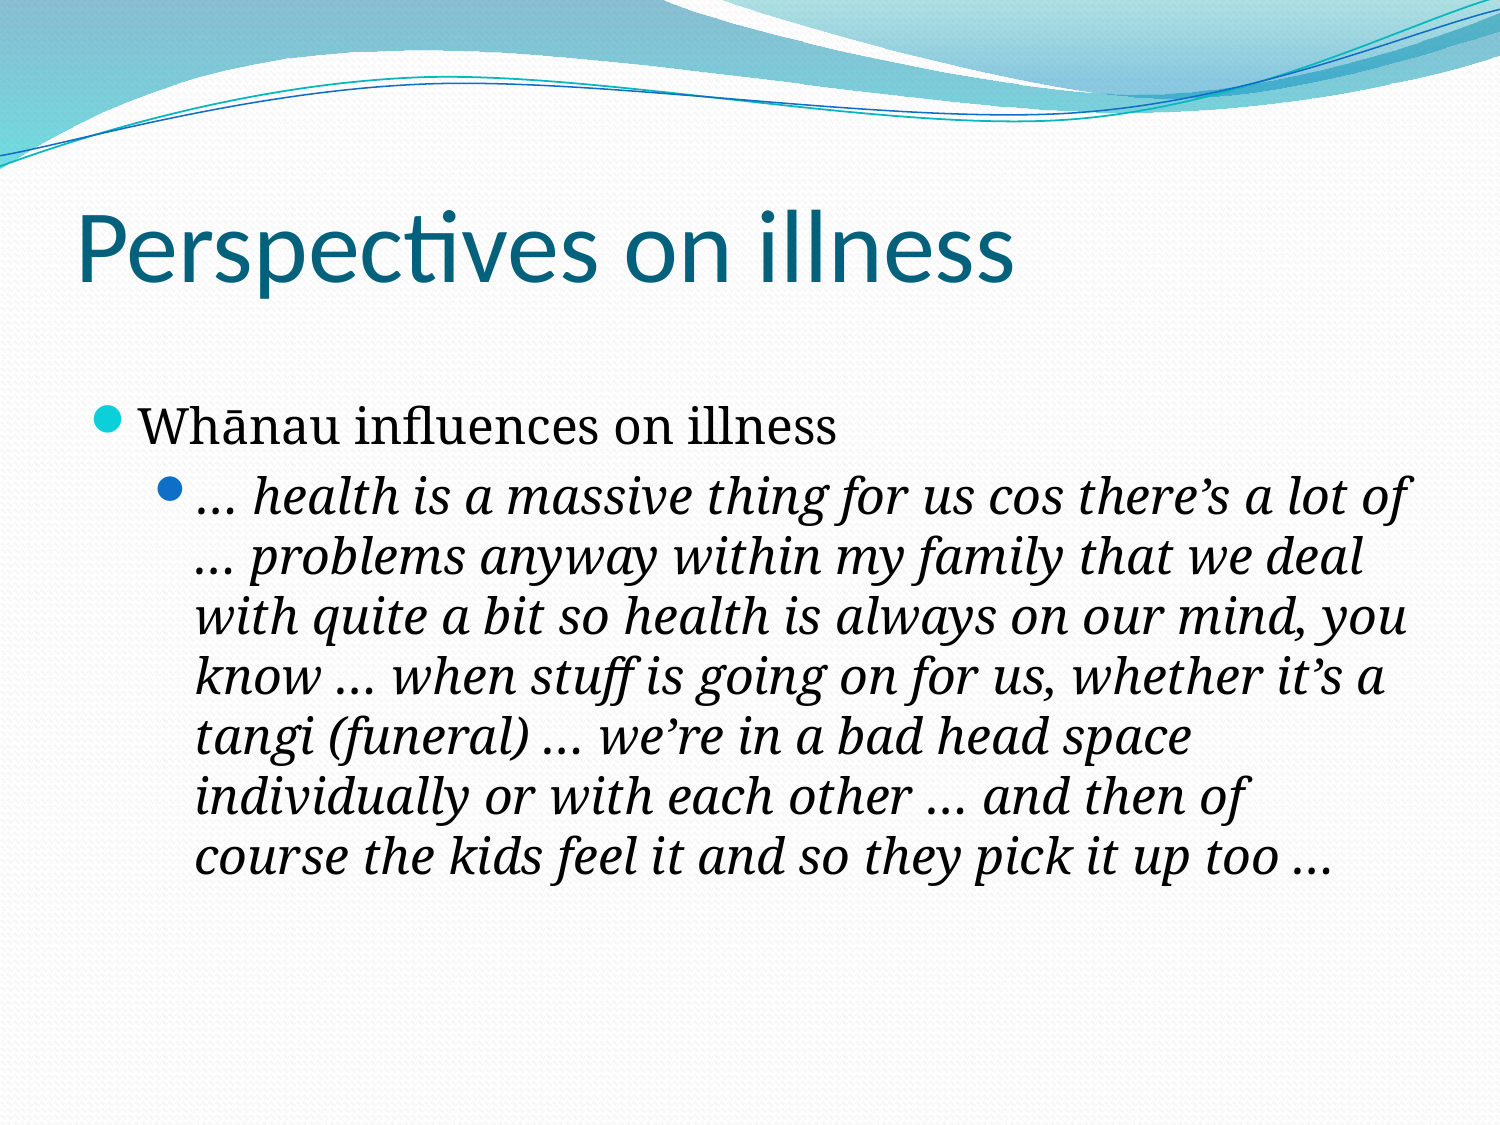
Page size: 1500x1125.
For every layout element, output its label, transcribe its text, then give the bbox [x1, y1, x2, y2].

title Perspectives on illness [75, 115, 1425, 303]
list Whānau influences on illness … health is a massive thing for us cos there’s a lot of … problems anyway within my family that we deal with quite a bit so health is always on our mind, you know … when stuff is going on for us, whether it’s a tangi (funeral) … we’re in a bad head space individually or with each other … and then of course the kids feel it and so they pick it up too … [75, 317, 1425, 1038]
